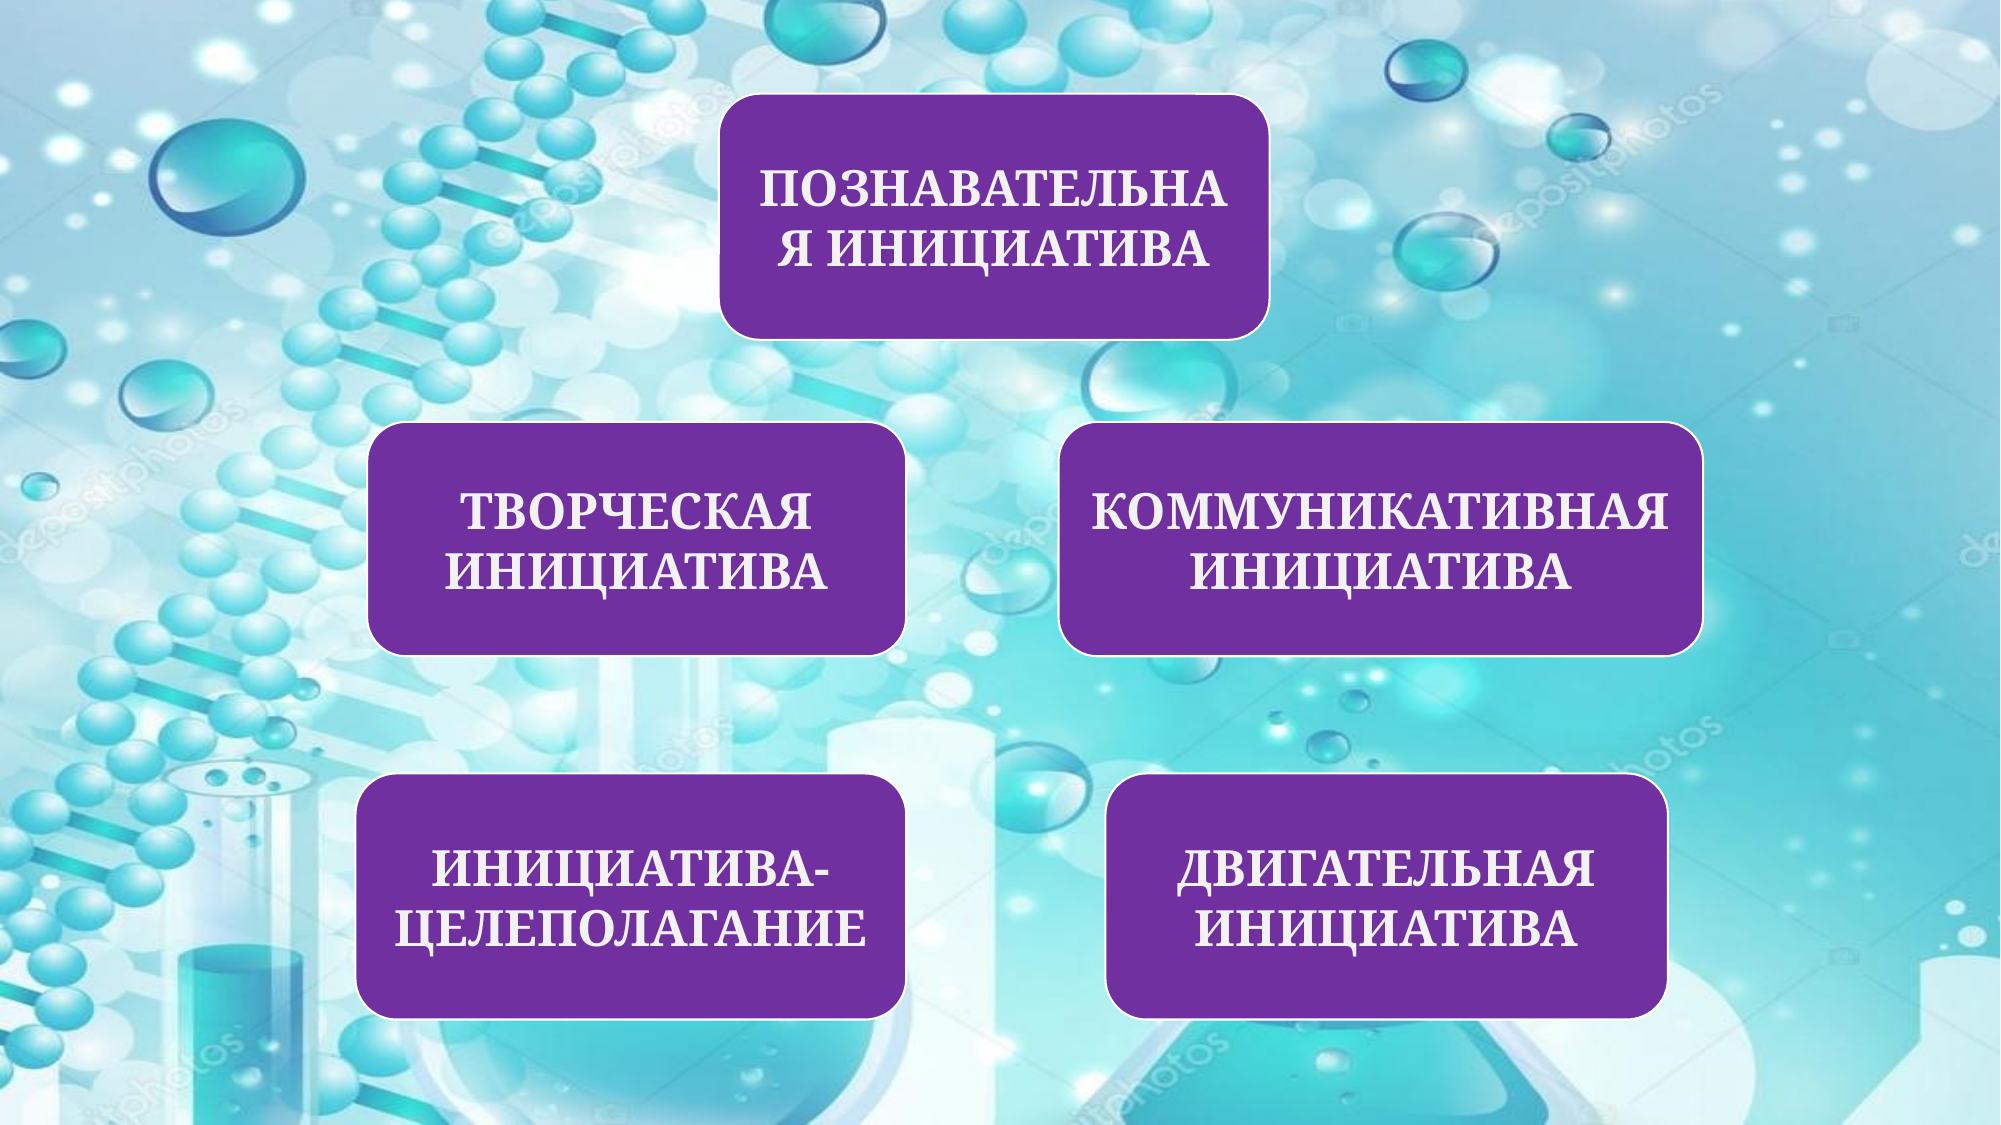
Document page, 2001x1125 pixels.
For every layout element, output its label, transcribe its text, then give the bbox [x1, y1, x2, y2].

text_box ТВОРЧЕСКАЯ ИНИЦИАТИВА [366, 420, 908, 658]
text_box ИНИЦИАТИВА-ЦЕЛЕПОЛАГАНИЕ [354, 772, 908, 1021]
picture [0, 0, 2001, 1125]
text_box КОММУНИКАТИВНАЯ ИНИЦИАТИВА [1057, 420, 1705, 658]
text_box ДВИГАТЕЛЬНАЯ ИНИЦИАТИВА [1104, 772, 1669, 1021]
text_box ПОЗНАВАТЕЛЬНАЯ ИНИЦИАТИВА [717, 92, 1271, 341]
